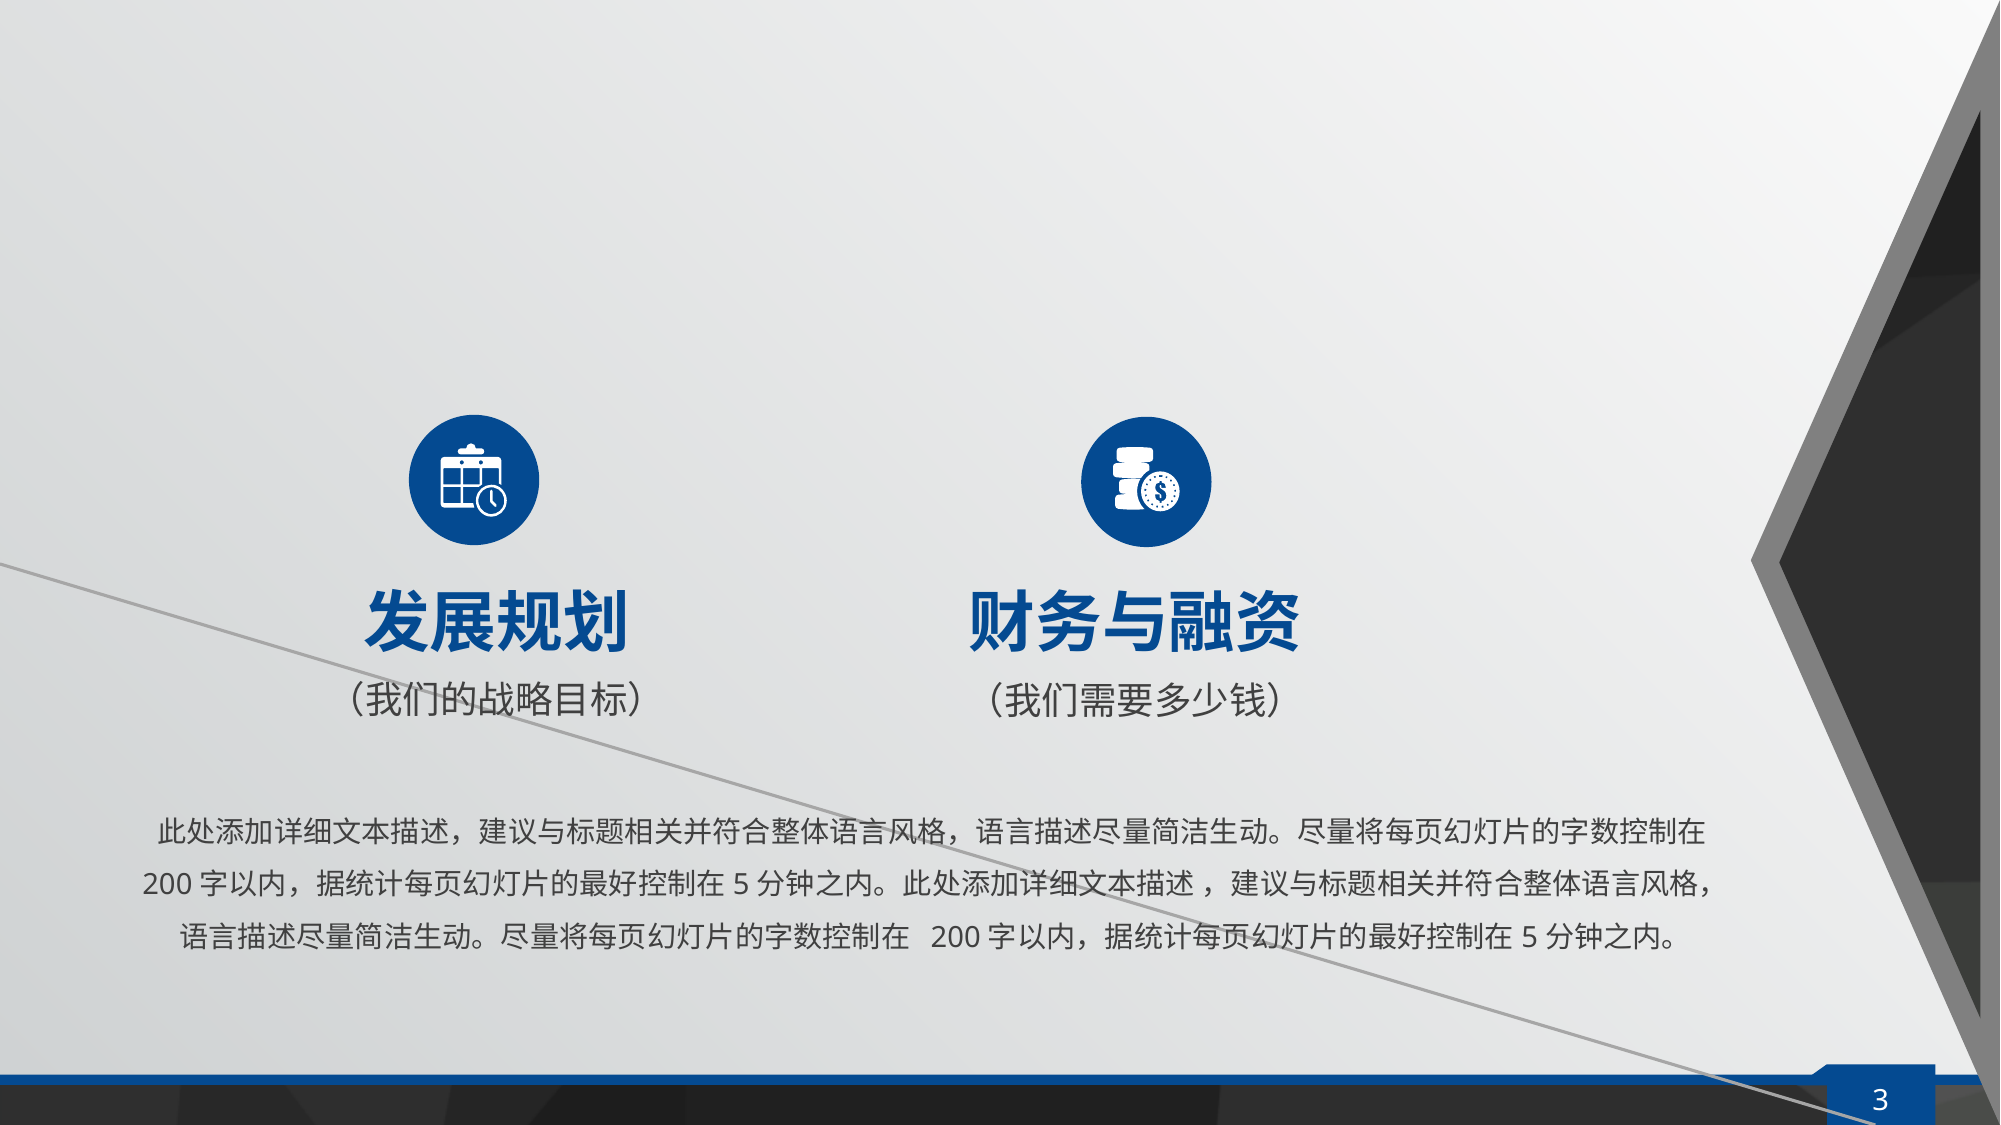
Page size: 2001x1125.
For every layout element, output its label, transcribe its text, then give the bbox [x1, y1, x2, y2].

text_box 财务与融资 （我们需要多少钱） [934, 572, 1337, 730]
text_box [0, 560, 1750, 564]
picture [0, 1085, 1750, 1125]
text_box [1081, 416, 1212, 548]
text_box 此处添加详细文本描述，建议与标题相关并符合整体语言风格，语言描述尽量简洁生动。尽量将每页幻灯片的字数控制在 200字以内，据统计每页幻灯片的最好控制在5分钟之内。此处添加详细文本描述 ，建议与标题相关并符合整体语言风格，语言描述尽量简洁生动。尽量将每页幻灯片的字数控制在 200字以内，据统计每页幻灯片的最好控制在5分钟之内。 [139, 795, 1732, 960]
text_box 发展规划 （我们的战略目标） [310, 572, 683, 729]
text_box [1750, 0, 2000, 1125]
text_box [408, 414, 540, 546]
